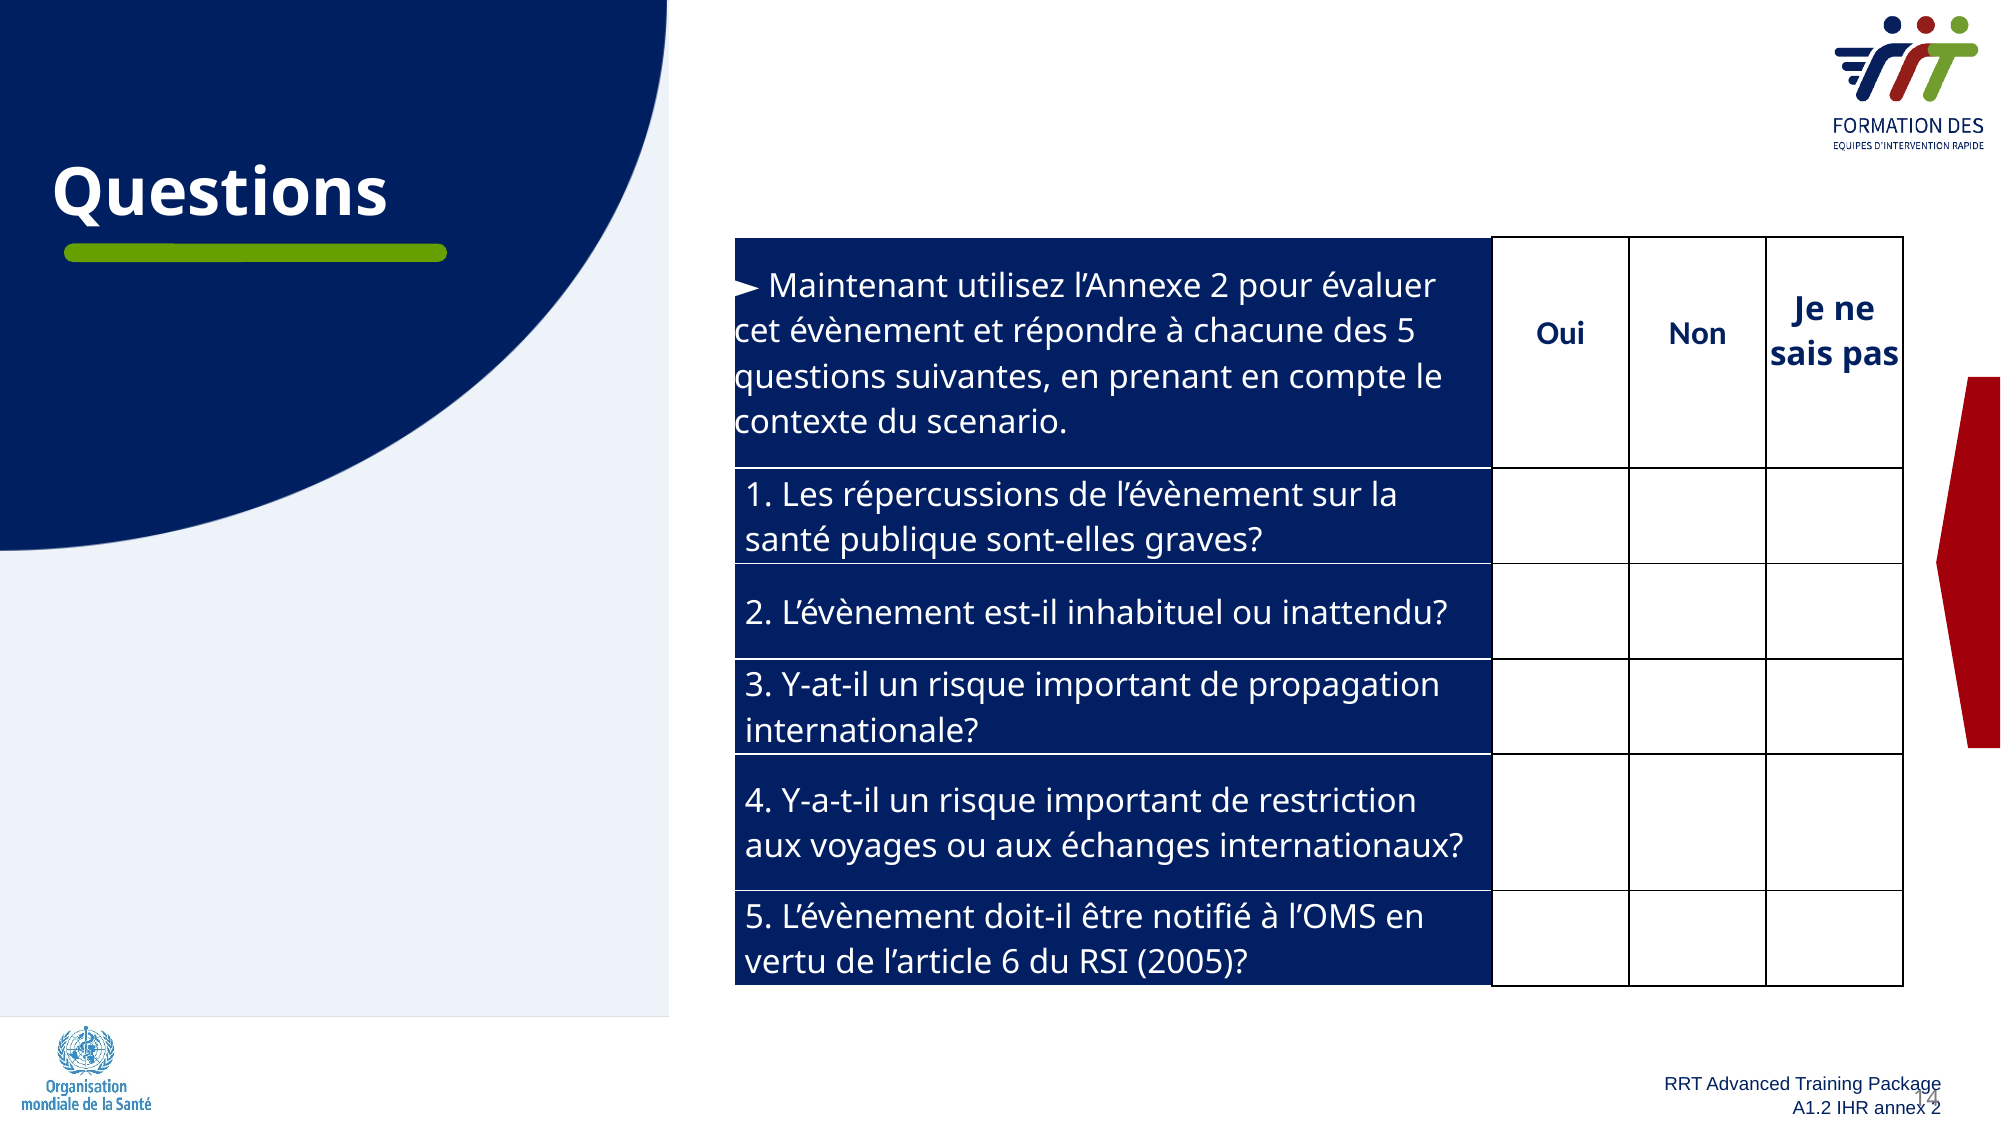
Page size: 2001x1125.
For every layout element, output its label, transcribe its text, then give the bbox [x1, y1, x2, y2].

table_header Non [1630, 238, 1765, 467]
table_cell [1630, 891, 1765, 985]
table_cell [1767, 891, 1902, 985]
table_cell 4. Y-a-t-il un risque important de restriction aux voyages ou aux échanges internationaux? [735, 755, 1491, 890]
table_cell 1. Les répercussions de l’évènement sur la santé publique sont-elles graves? [735, 469, 1491, 563]
table_cell [1493, 564, 1628, 658]
table_cell [1630, 564, 1765, 658]
picture [1833, 15, 1984, 151]
text_box Questions [43, 140, 397, 236]
table_cell [1630, 755, 1765, 890]
picture [20, 1024, 152, 1111]
table_cell [1767, 469, 1902, 563]
table_header Oui [1493, 238, 1628, 467]
picture [0, 0, 669, 1018]
table_cell [1493, 469, 1628, 563]
table_cell 2. L’évènement est-il inhabituel ou inattendu? [735, 564, 1491, 658]
table_cell [1493, 755, 1628, 890]
table_cell [1493, 891, 1628, 985]
table_header Je ne sais pas [1767, 238, 1902, 467]
table_cell [1767, 564, 1902, 658]
table_cell [1767, 660, 1902, 753]
table_cell [1630, 469, 1765, 563]
table_cell [1493, 660, 1628, 753]
table_header ► Maintenant utilisez l’Annexe 2 pour évaluer cet évènement et répondre à chacune des 5 questions suivantes, en prenant en compte le contexte du scenario. [735, 238, 1491, 467]
table_cell [1767, 755, 1902, 890]
table_cell 5. L’évènement doit-il être notifié à l’OMS en vertu de l’article 6 du RSI (2005)? [735, 891, 1491, 985]
table_cell 3. Y-at-il un risque important de propagation internationale? [735, 660, 1491, 753]
table_cell [1630, 660, 1765, 753]
